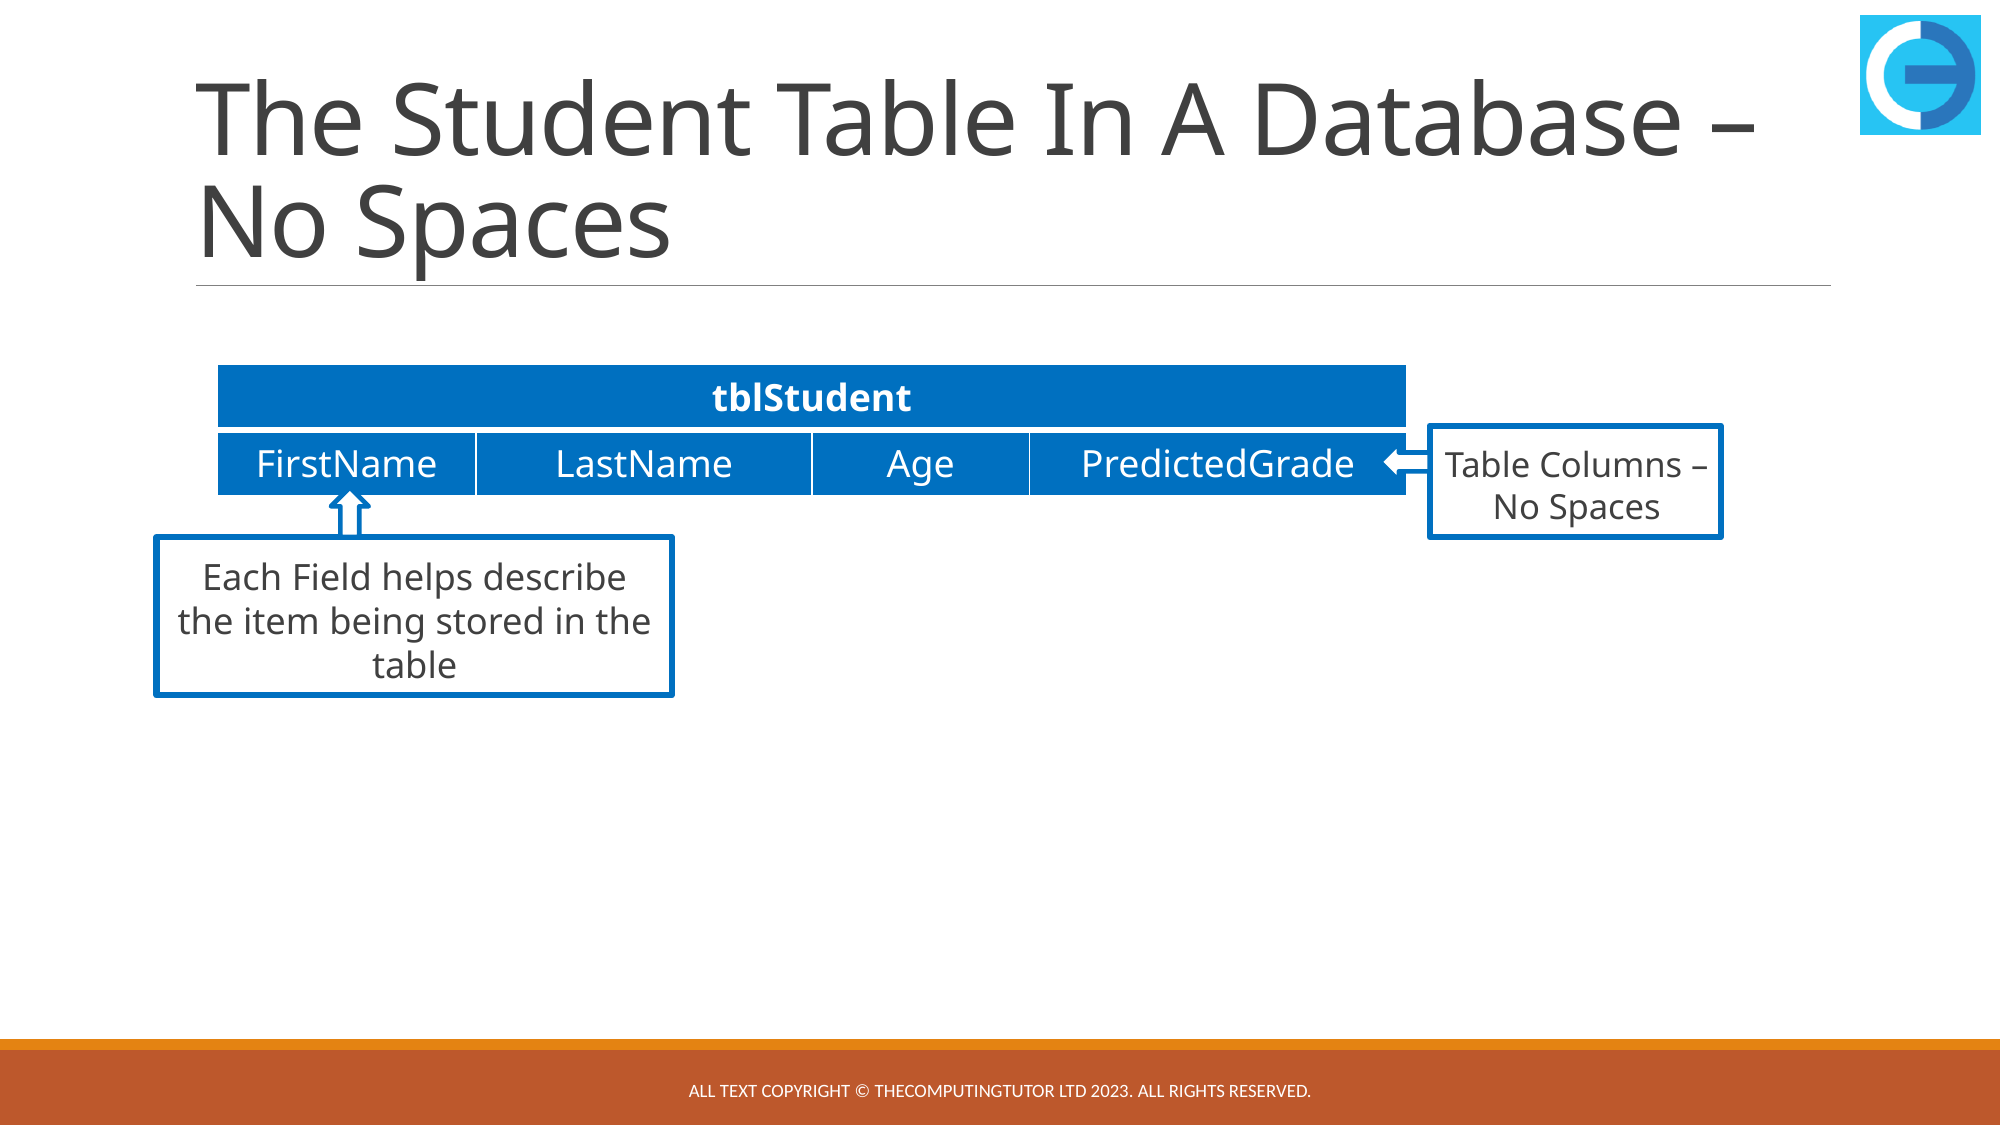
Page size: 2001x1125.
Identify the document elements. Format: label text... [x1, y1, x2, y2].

table_cell PredictedGrade [1030, 433, 1376, 495]
table_cell FirstName [218, 433, 475, 484]
table_header tblStudent [218, 365, 1406, 427]
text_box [1379, 425, 1722, 538]
table_cell LastName [477, 433, 811, 495]
picture [1860, 15, 1981, 135]
title The Student Table In A Database – No Spaces [180, 47, 1830, 285]
footer All text copyright © TheComputingTutor Ltd 2023. All rights Reserved. [604, 1059, 1396, 1120]
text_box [156, 486, 673, 696]
table_cell Age [813, 433, 1029, 495]
